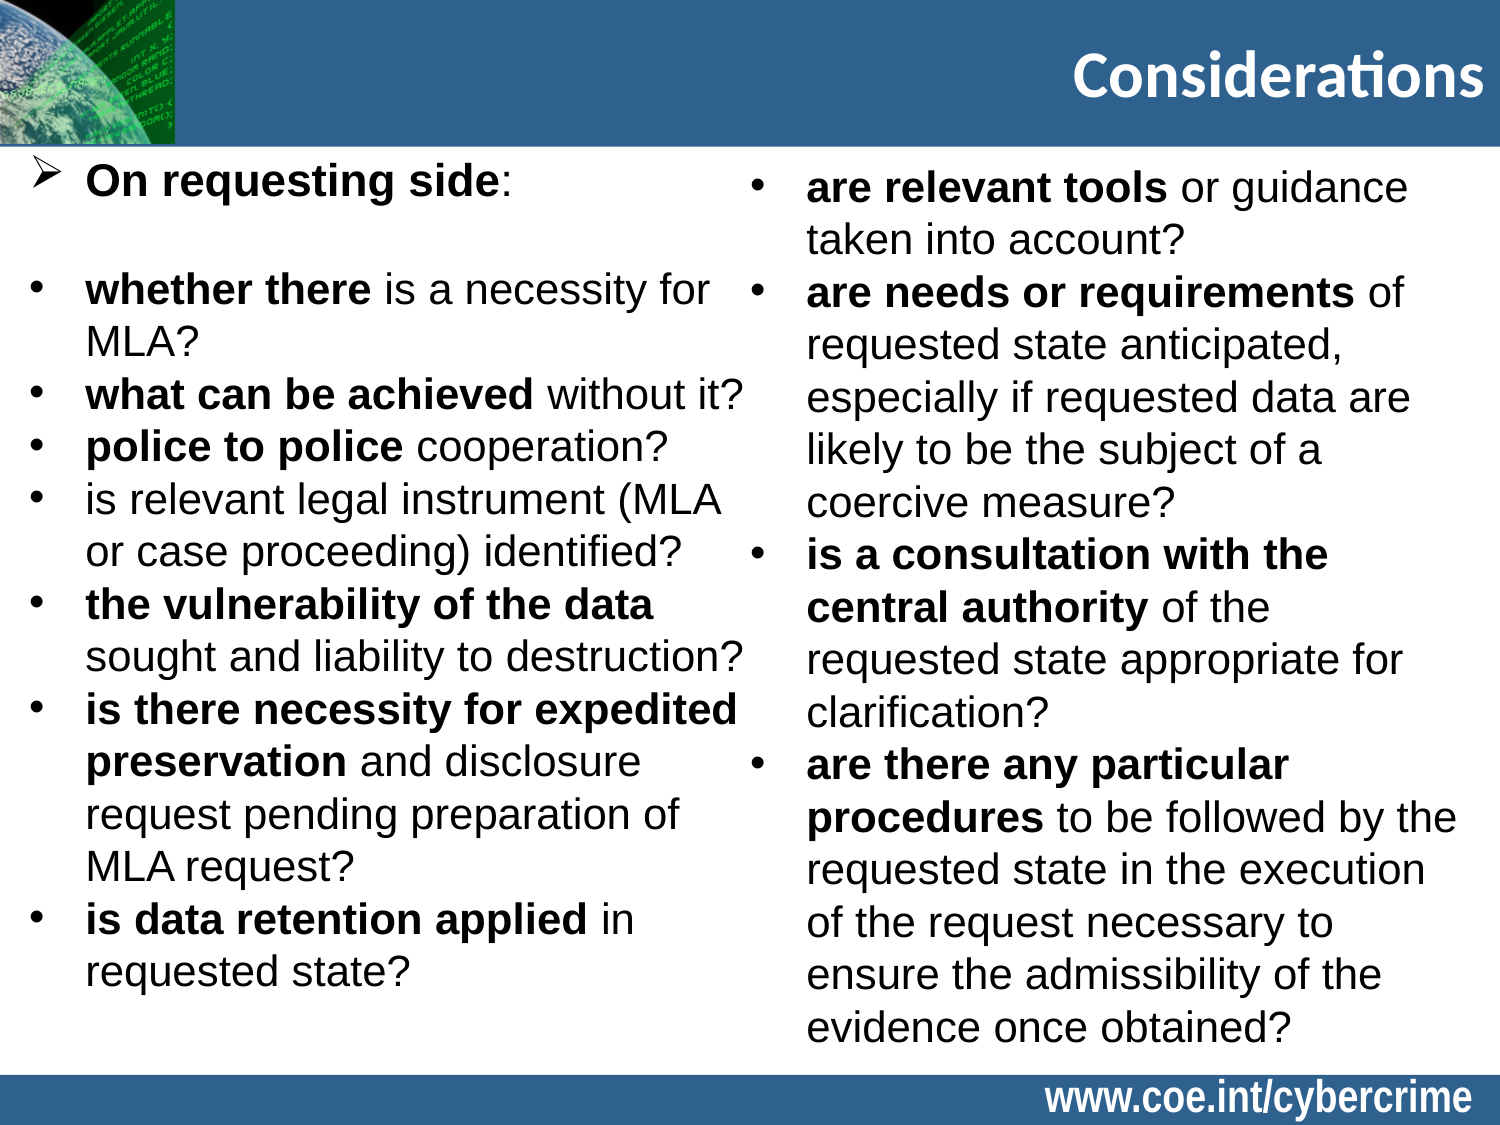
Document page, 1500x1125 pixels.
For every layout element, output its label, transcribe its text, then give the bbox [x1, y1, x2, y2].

text_box are relevant tools or guidance taken into account? are needs or requirements of requested state anticipated, especially if requested data are likely to be the subject of a coercive measure? is a consultation with the central authority of the requested state appropriate for clarification? are there any particular procedures to be followed by the requested state in the execution of the request necessary to ensure the admissibility of the evidence once obtained? [735, 150, 1486, 1059]
text_box www.coe.int/cybercrime [1030, 1059, 1500, 1125]
text_box Considerations [179, 0, 1500, 149]
text_box On requesting side: whether there is a necessity for MLA? what can be achieved without it? police to police cooperation? is relevant legal instrument (MLA or case proceeding) identified? the vulnerability of the data sought and liability to destruction? is there necessity for expedited preservation and disclosure request pending preparation of MLA request? is data retention applied in requested state? [14, 143, 765, 1003]
picture [0, 0, 175, 144]
text_box [0, 1073, 1030, 1125]
